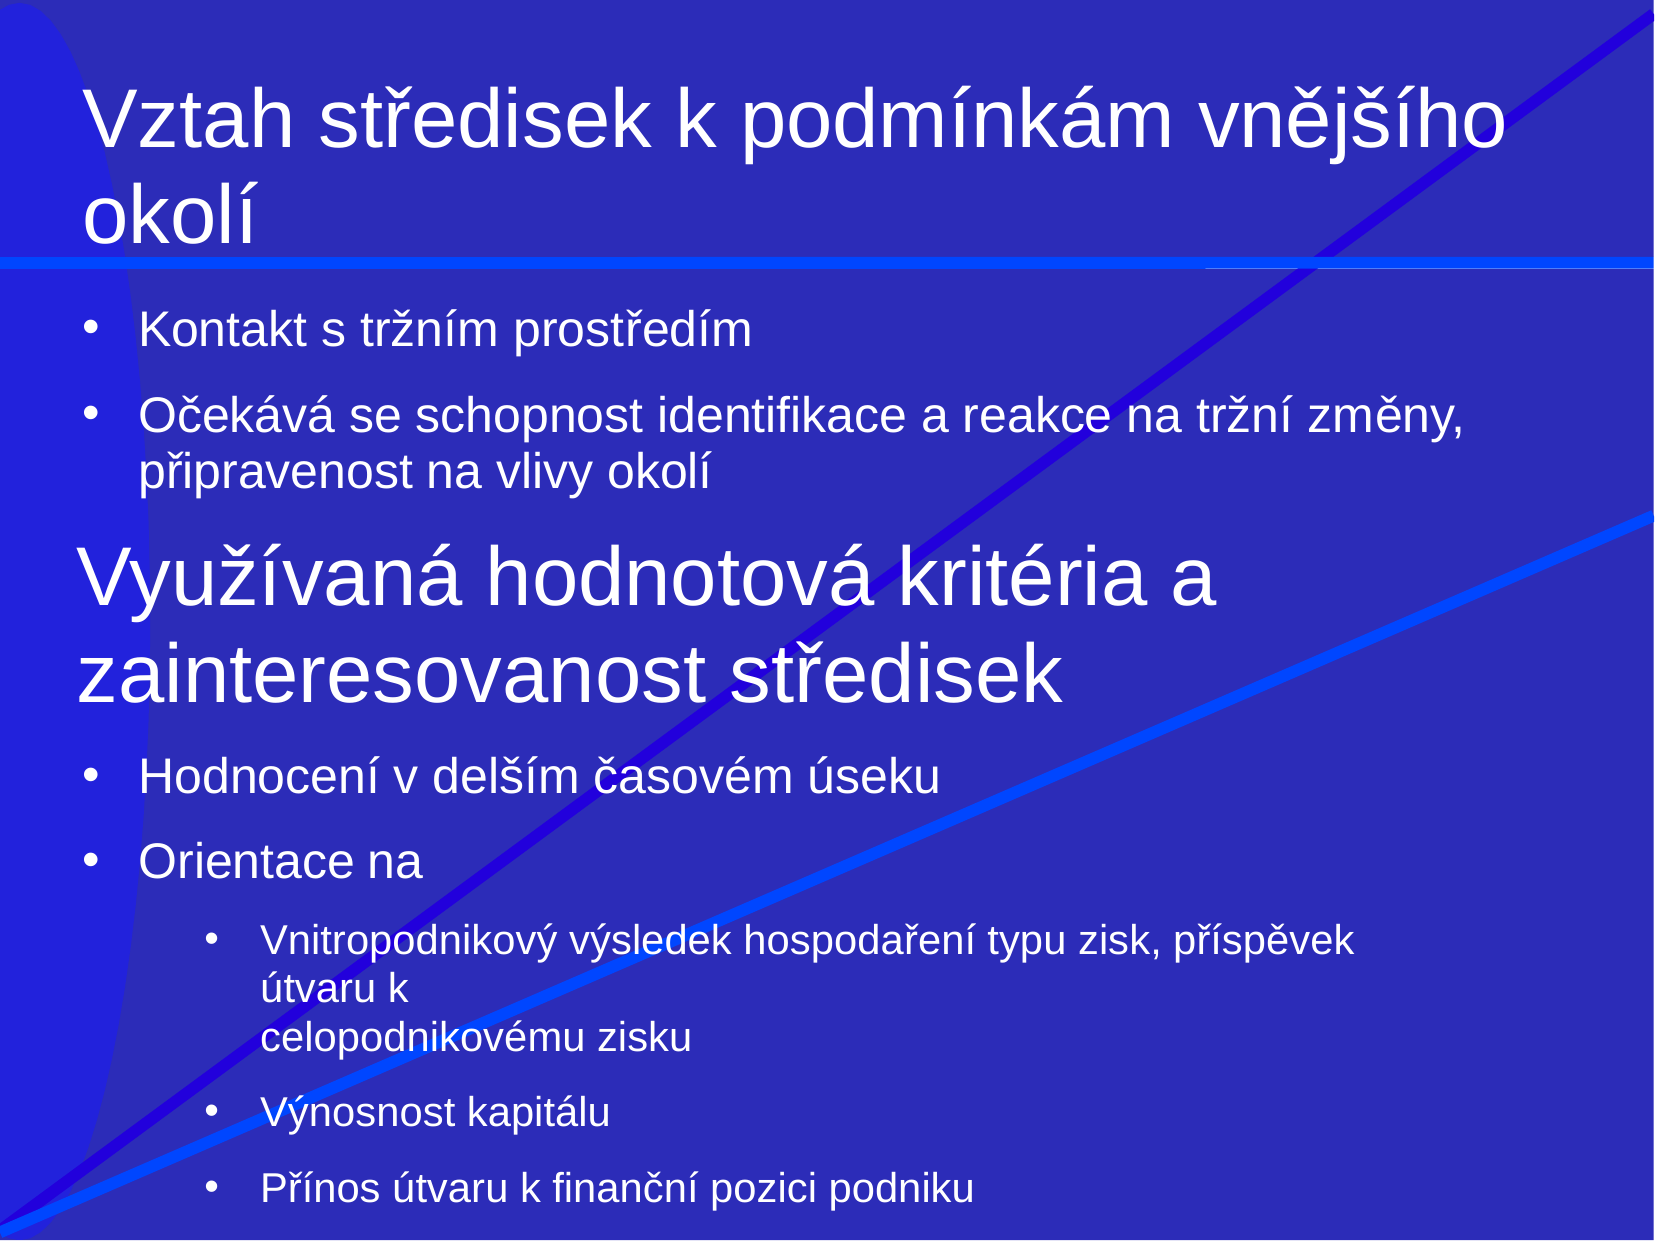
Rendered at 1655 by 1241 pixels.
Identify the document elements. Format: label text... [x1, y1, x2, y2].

text_box Kontakt s tržním prostředím Očekává se schopnost identifikace a reakce na tržní změny, připravenost na vlivy okolí Využívaná hodnotová kritéria a zainteresovanost středisek Hodnocení v delším časovém úseku Orientace na Vnitropodnikový výsledek hospodaření typu zisk, příspěvek útvaru k celopodnikovému zisku Výnosnost kapitálu Přínos útvaru k finanční pozici podniku [74, 296, 1512, 1211]
title Vztah středisek k podmínkám vnějšího okolí [80, 67, 1574, 275]
